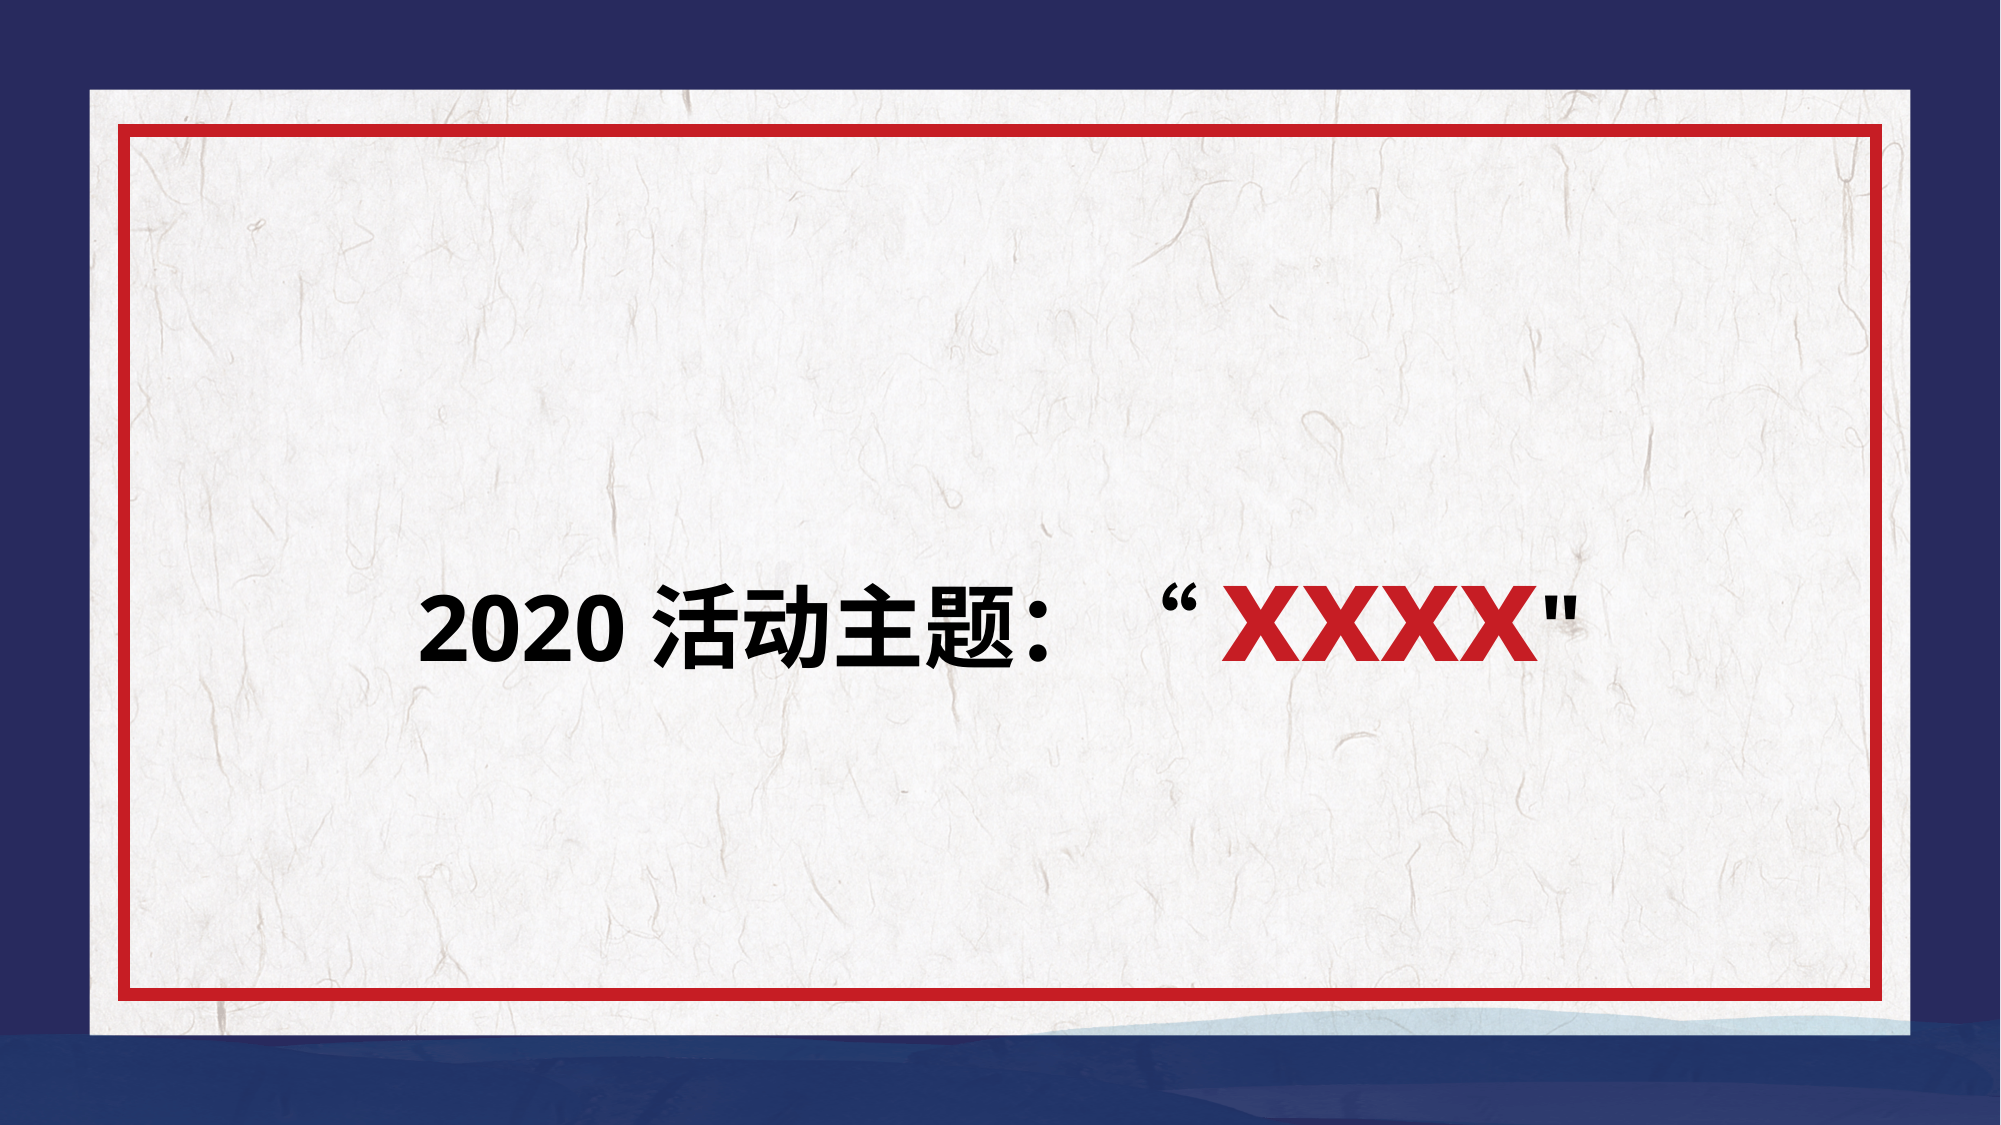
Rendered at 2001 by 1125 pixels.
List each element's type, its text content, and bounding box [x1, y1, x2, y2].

text_box 2020活动主题：“xxxx" [333, 466, 1667, 696]
picture [0, 90, 2000, 1125]
